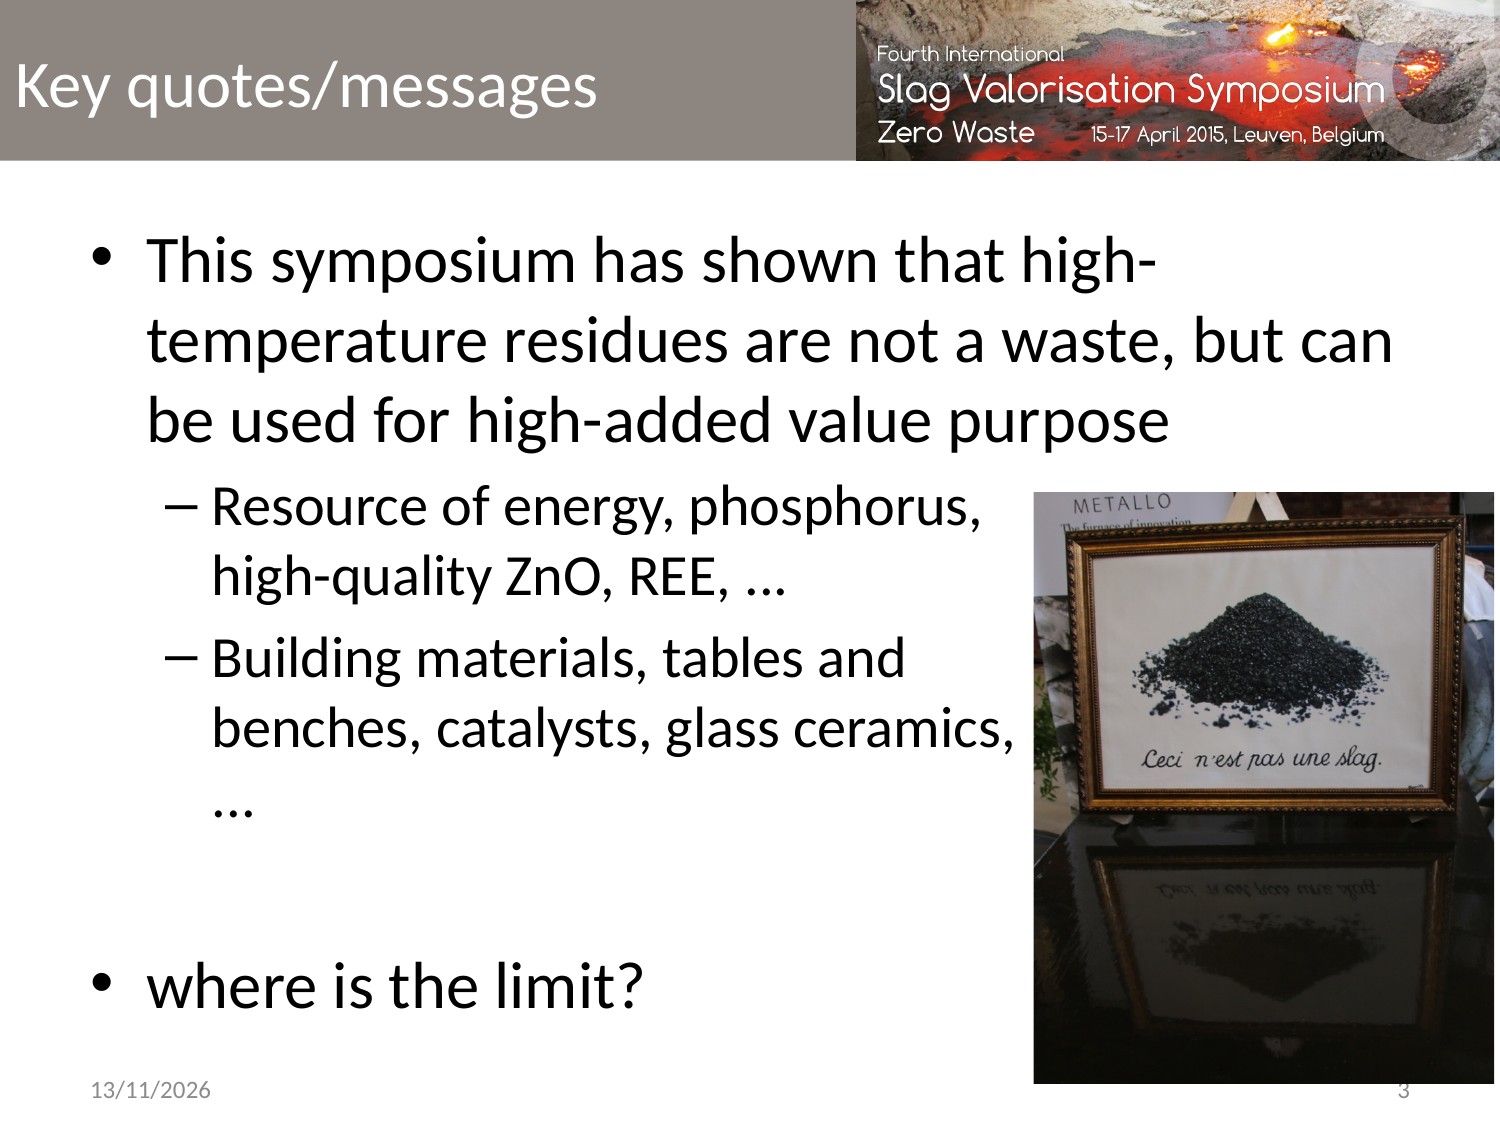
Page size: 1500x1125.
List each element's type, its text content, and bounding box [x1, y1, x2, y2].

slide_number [75, 1058, 425, 1119]
title Key quotes/messages [0, 0, 857, 161]
slide_number 3 [1074, 1092, 1425, 1119]
picture [1033, 492, 1495, 1084]
list This symposium has shown that high-temperature residues are not a waste, but can be used for high-added value purpose Resource of energy, phosphorus, high-quality ZnO, REE, ... Building materials, tables and benches, catalysts, glass ceramics, ... where is the limit? [75, 208, 1425, 1047]
picture [857, 0, 1500, 161]
